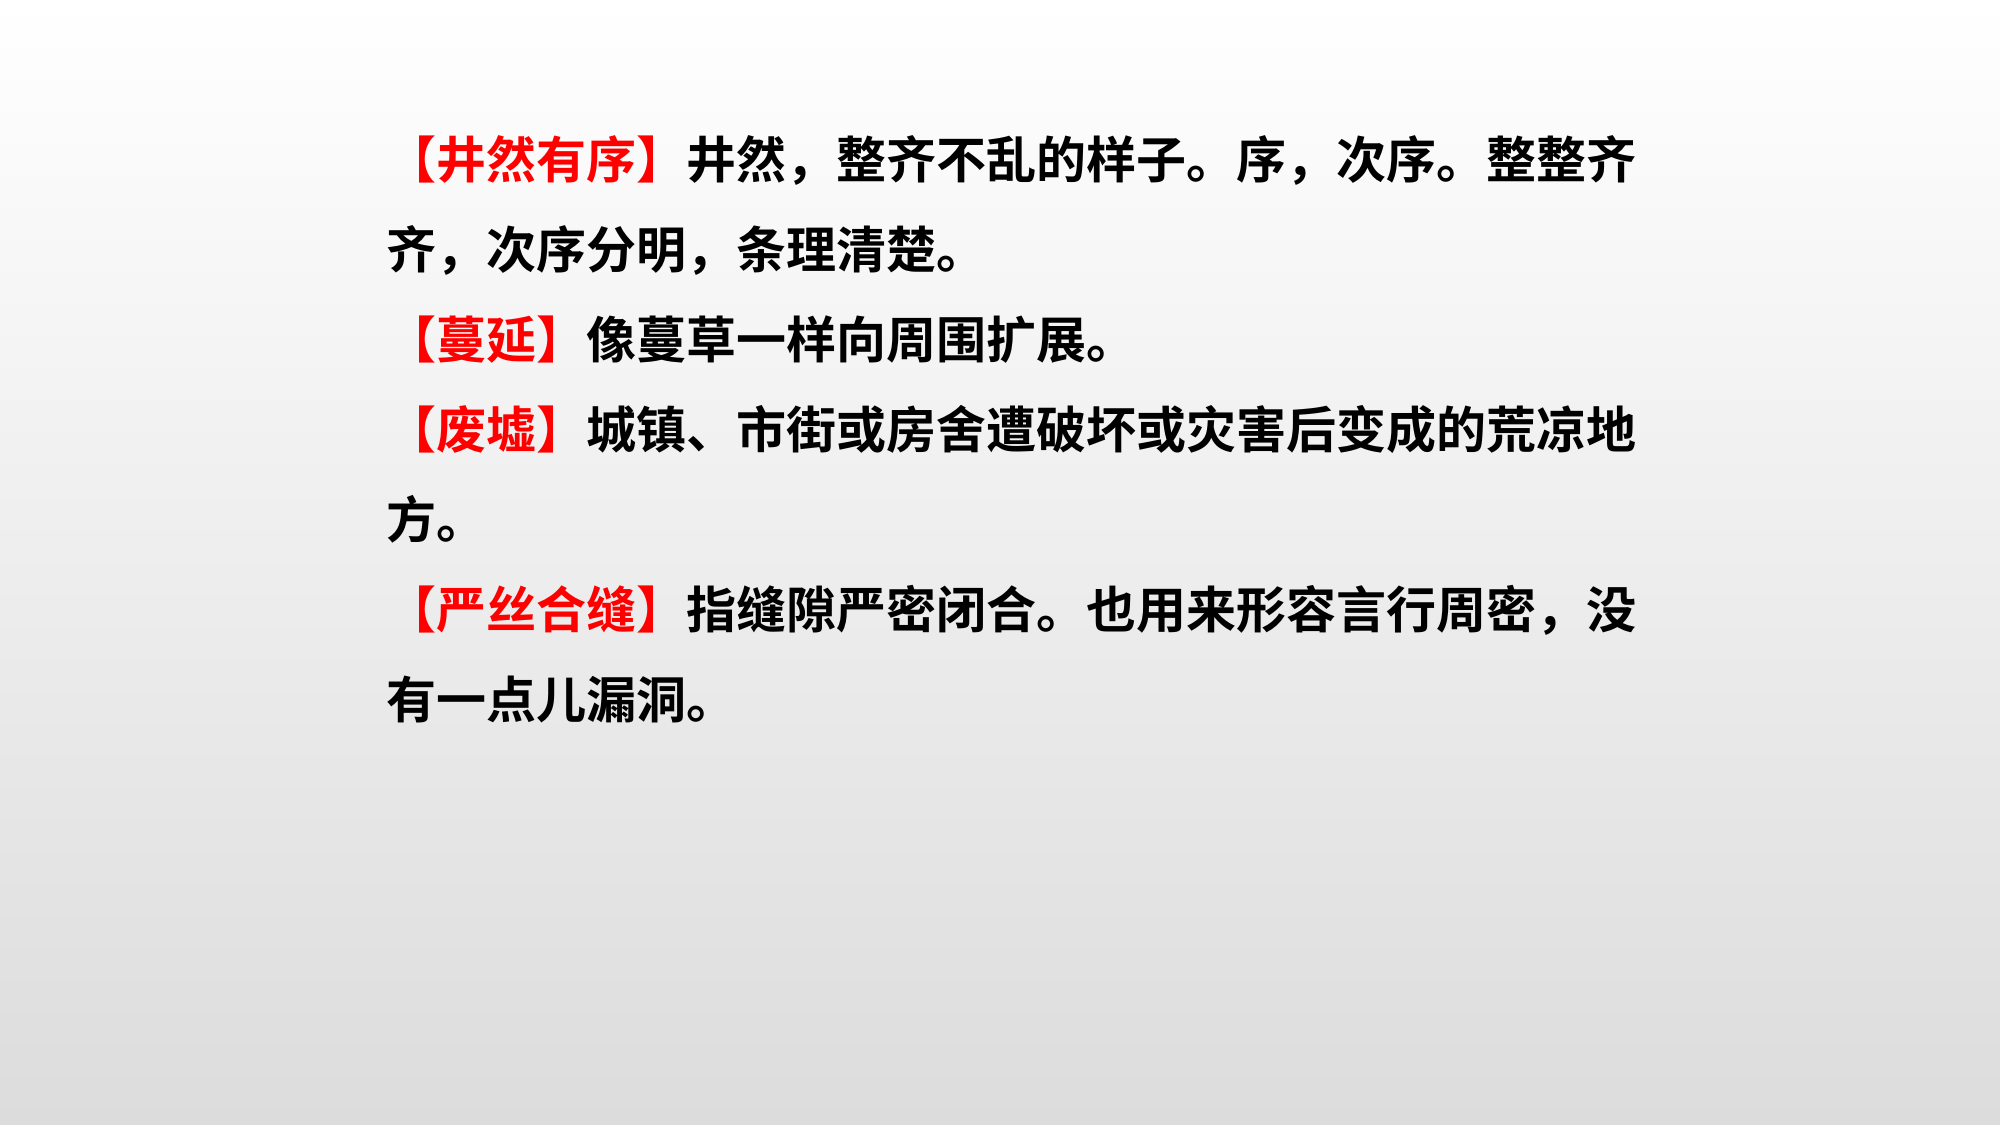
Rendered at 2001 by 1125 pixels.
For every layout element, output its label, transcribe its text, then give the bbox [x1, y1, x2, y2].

text_box 【井然有序】井然，整齐不乱的样子。序，次序。整整齐齐，次序分明，条理清楚。 【蔓延】像蔓草一样向周围扩展。 【废墟】城镇、市街或房舍遭破坏或灾害后变成的荒凉地方。 【严丝合缝】指缝隙严密闭合。也用来形容言行周密，没有一点儿漏洞。 [371, 91, 1693, 736]
